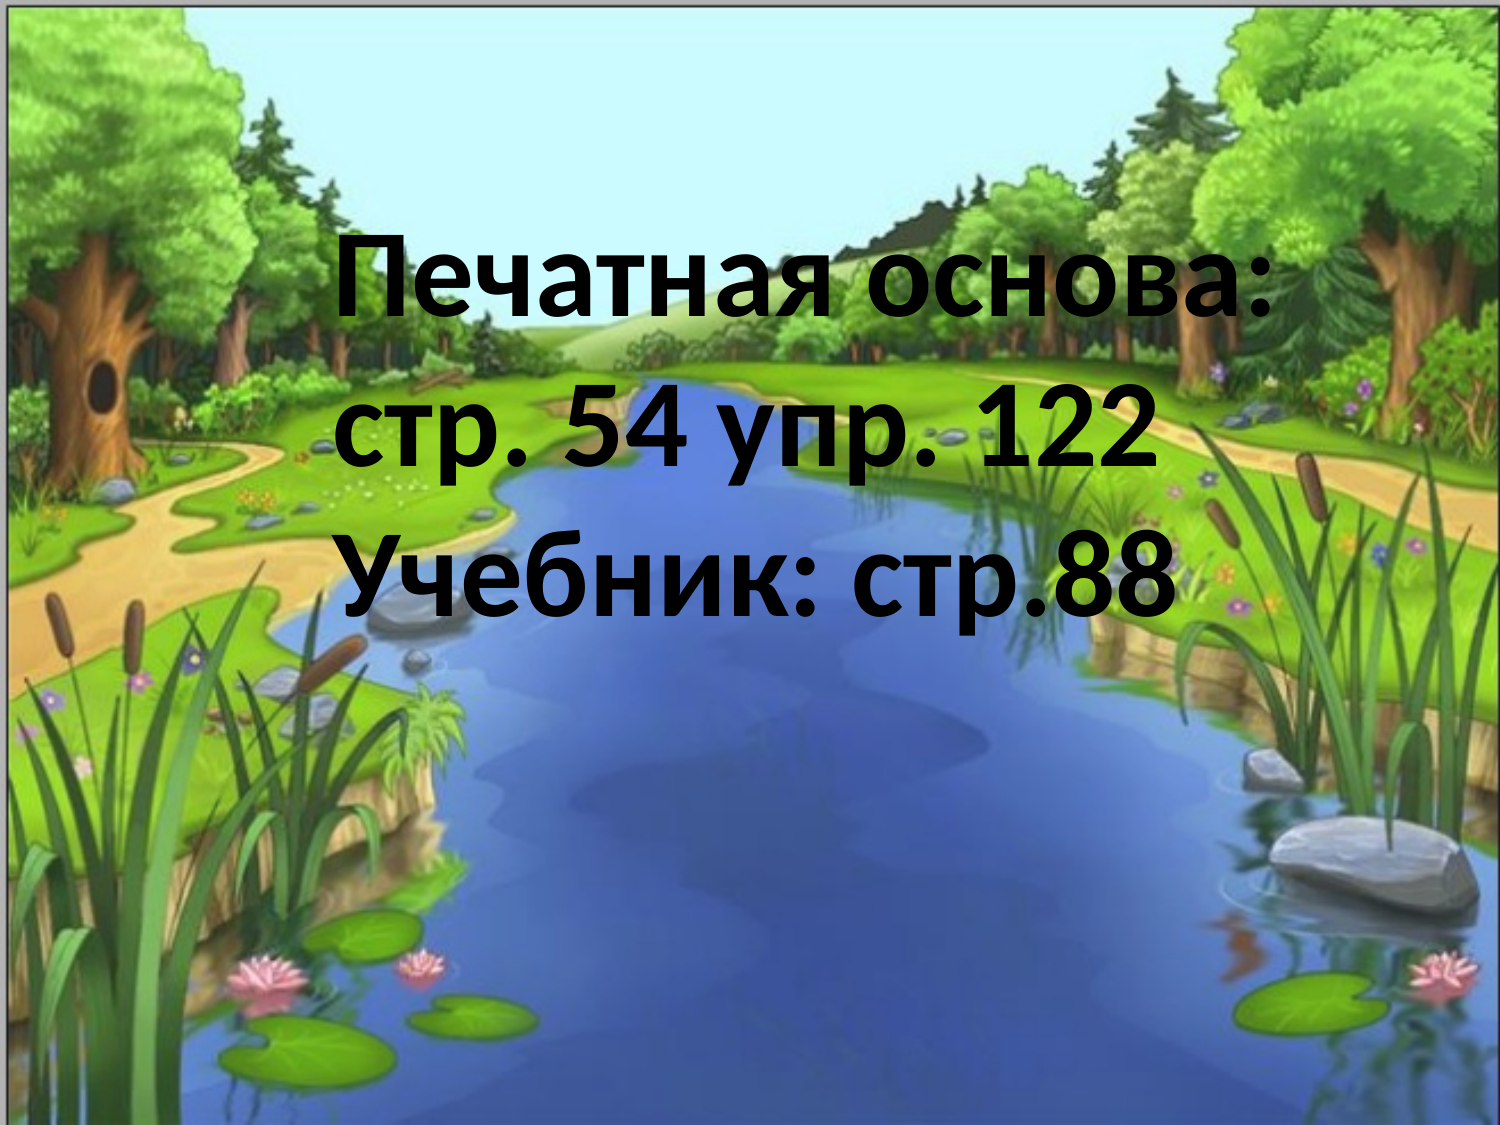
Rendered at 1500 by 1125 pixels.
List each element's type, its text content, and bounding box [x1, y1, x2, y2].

text_box Печатная основа: стр. 54 упр. 122 Учебник: стр.88 [317, 184, 1323, 650]
